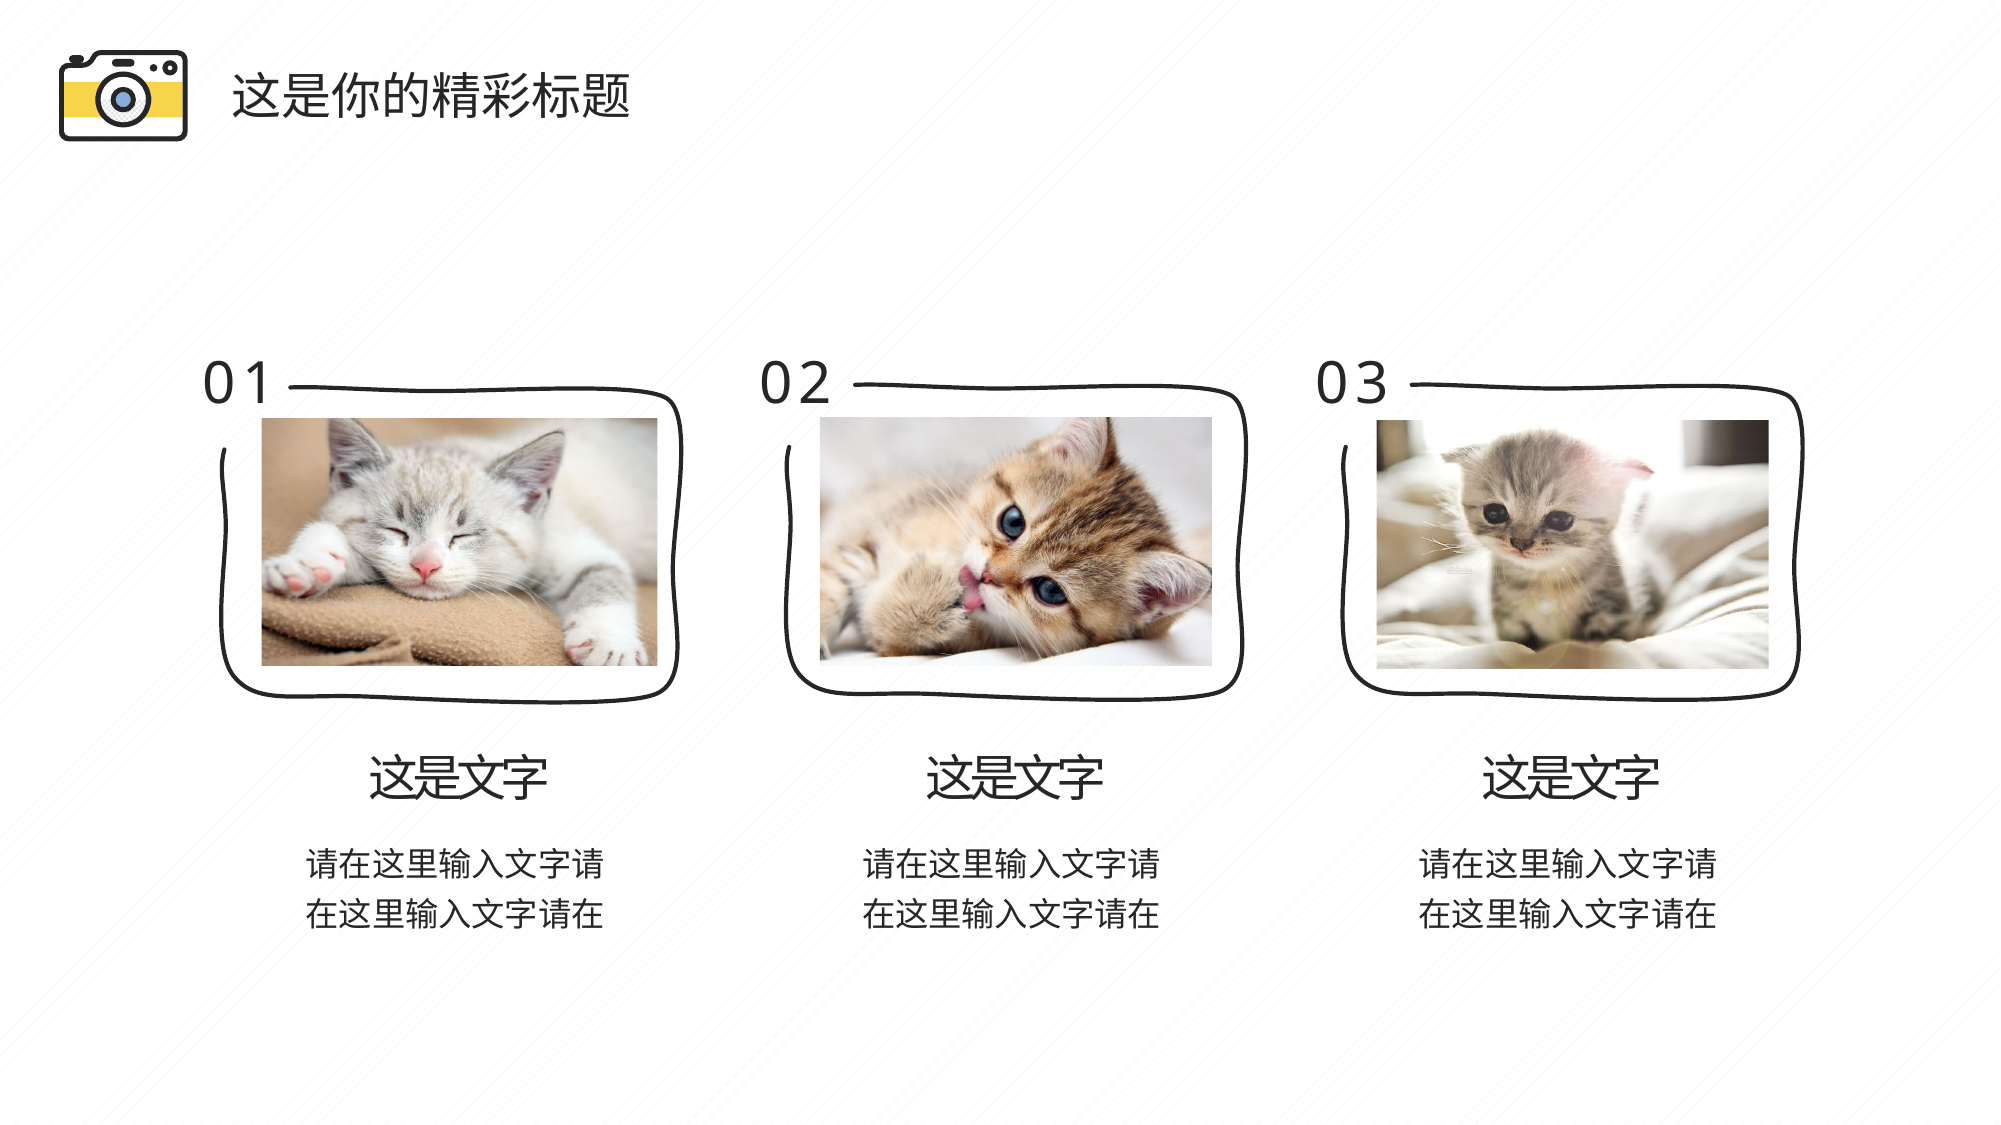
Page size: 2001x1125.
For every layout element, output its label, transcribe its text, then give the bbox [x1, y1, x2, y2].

text_box 这是文字 [335, 738, 584, 814]
text_box [1341, 383, 1804, 701]
text_box 请在这里输入文字请在这里输入文字请在 [1403, 826, 1742, 941]
text_box [784, 383, 1248, 701]
text_box 这是文字 [891, 738, 1141, 814]
picture [59, 49, 189, 141]
text_box 请在这里输入文字请在这里输入文字请在 [290, 826, 628, 941]
text_box [1375, 420, 1770, 670]
text_box [261, 417, 658, 667]
text_box 这是你的精彩标题 [217, 57, 689, 133]
text_box [819, 417, 1213, 667]
text_box 这是文字 [1448, 738, 1697, 814]
text_box 01 [172, 338, 306, 423]
text_box 请在这里输入文字请在这里输入文字请在 [847, 826, 1185, 941]
text_box 03 [1285, 338, 1419, 423]
text_box [220, 386, 683, 704]
text_box 02 [729, 338, 862, 423]
